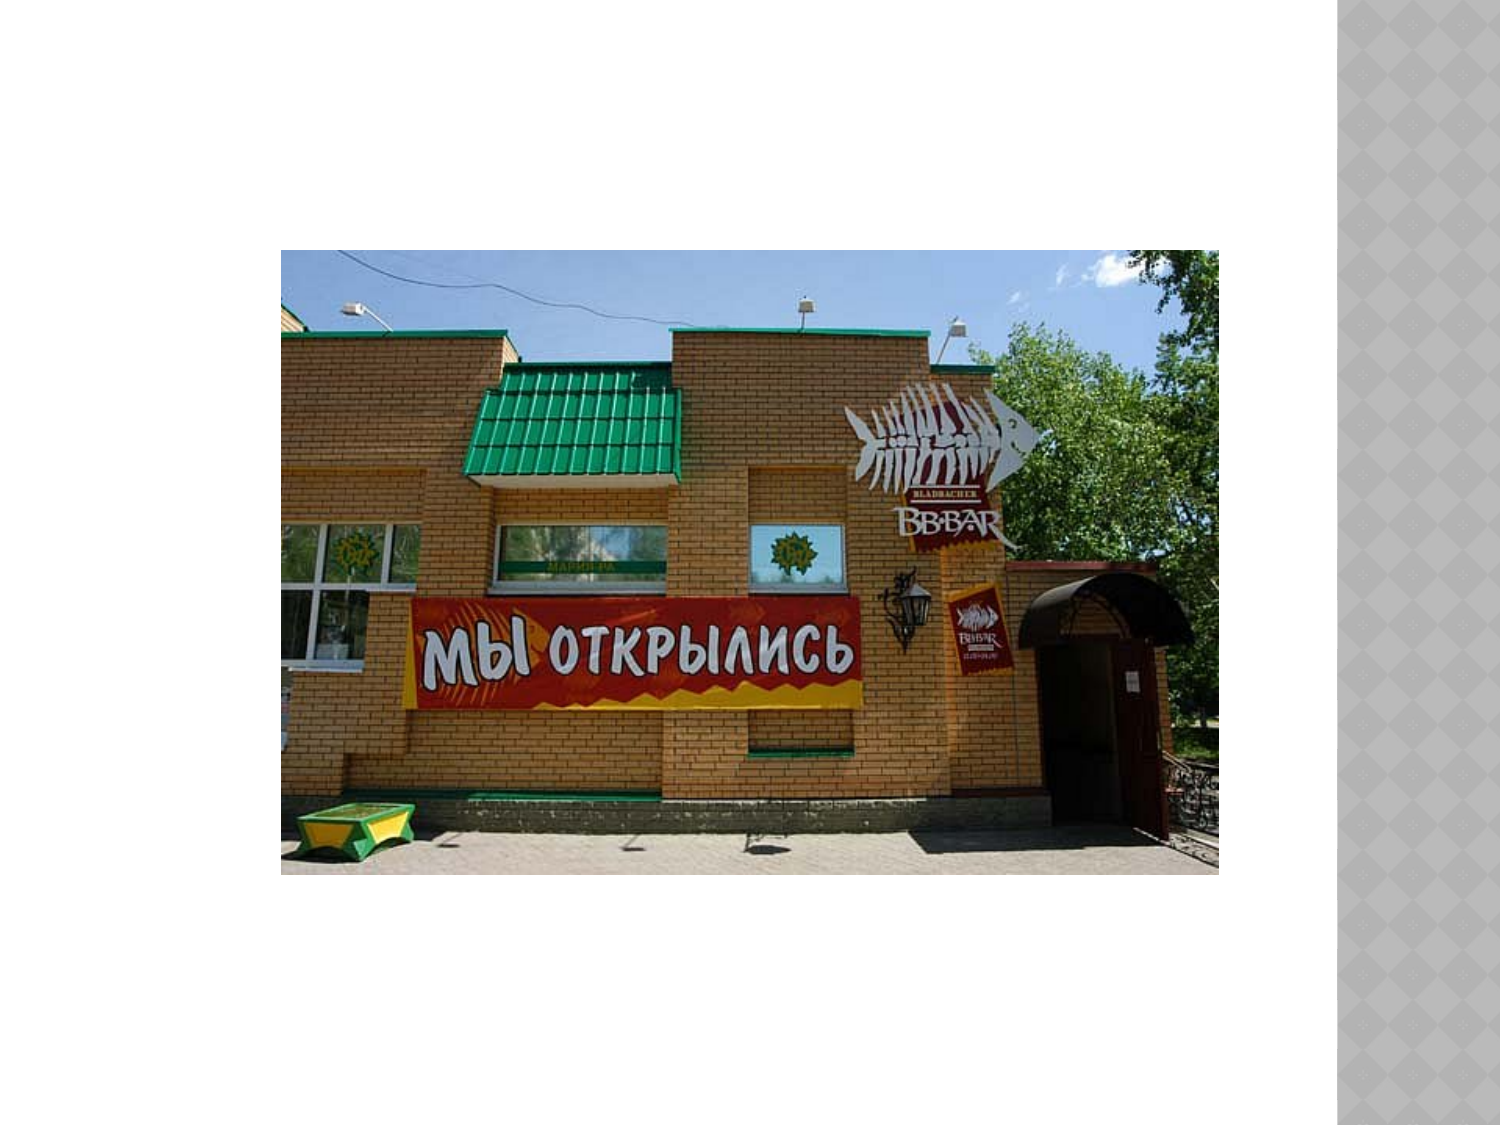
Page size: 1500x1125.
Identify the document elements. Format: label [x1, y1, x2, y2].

picture [280, 250, 1220, 875]
